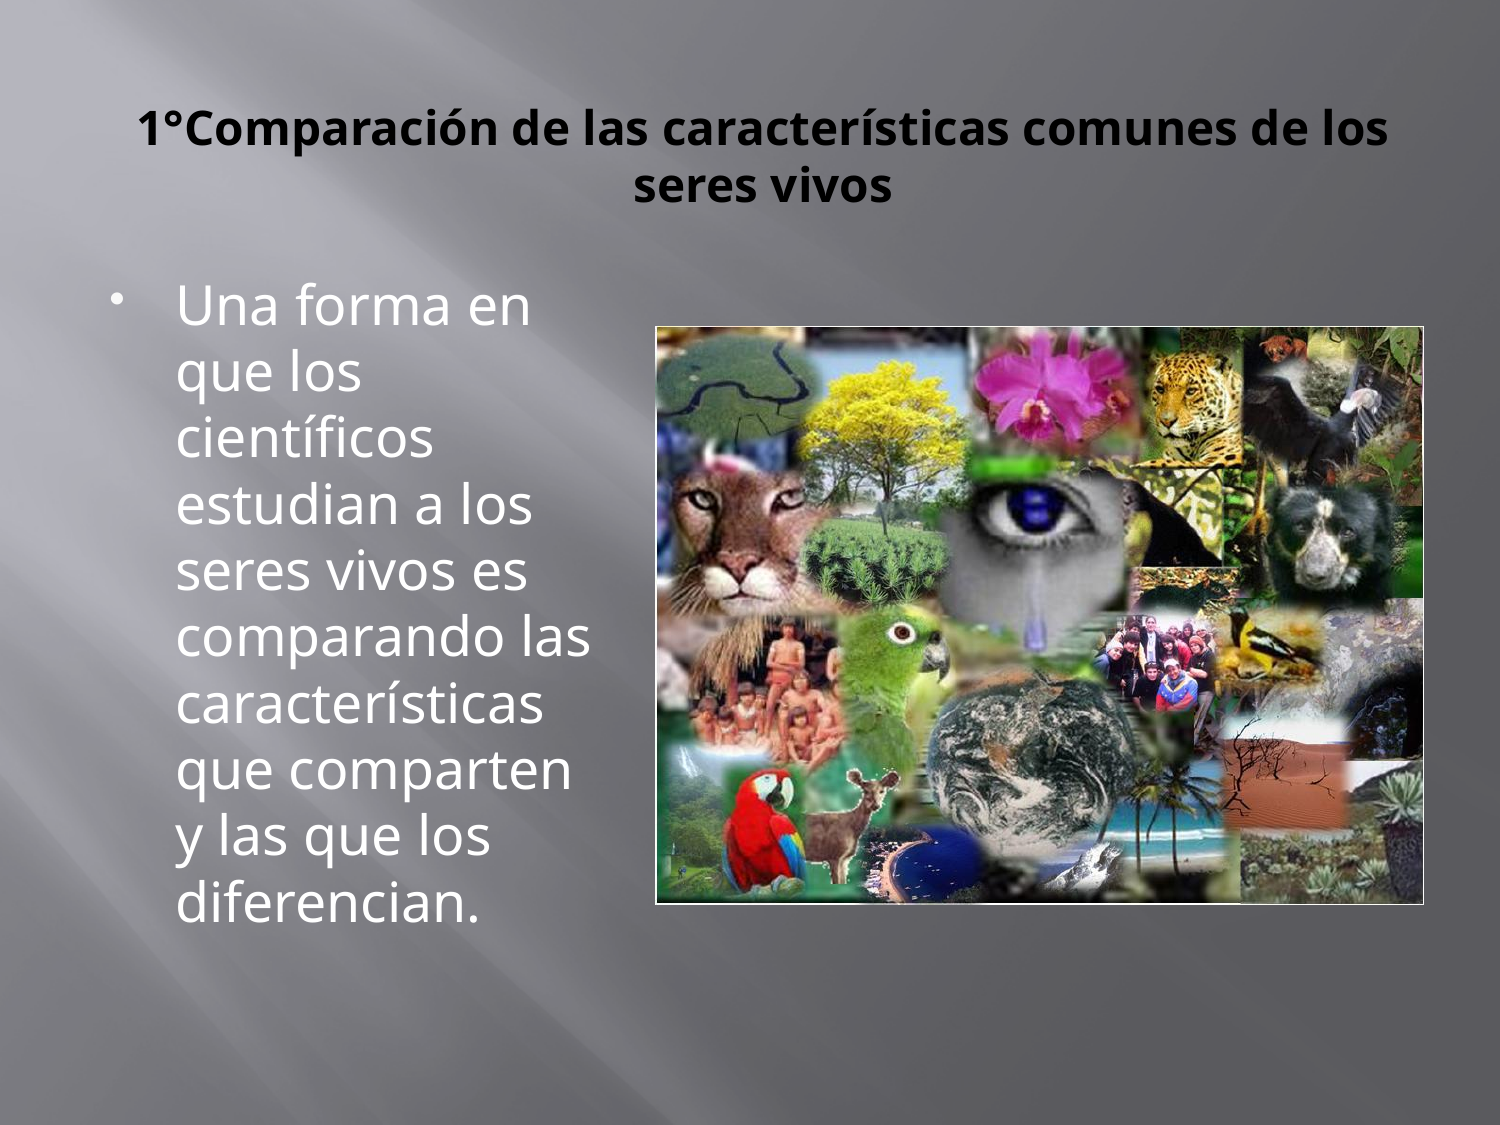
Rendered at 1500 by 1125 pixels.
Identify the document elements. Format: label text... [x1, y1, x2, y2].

title 1°Comparación de las características comunes de los seres vivos [88, 90, 1439, 278]
list Una forma en que los científicos estudian a los seres vivos es comparando las características que comparten y las que los diferencian. [75, 262, 609, 1035]
picture [655, 326, 1424, 906]
